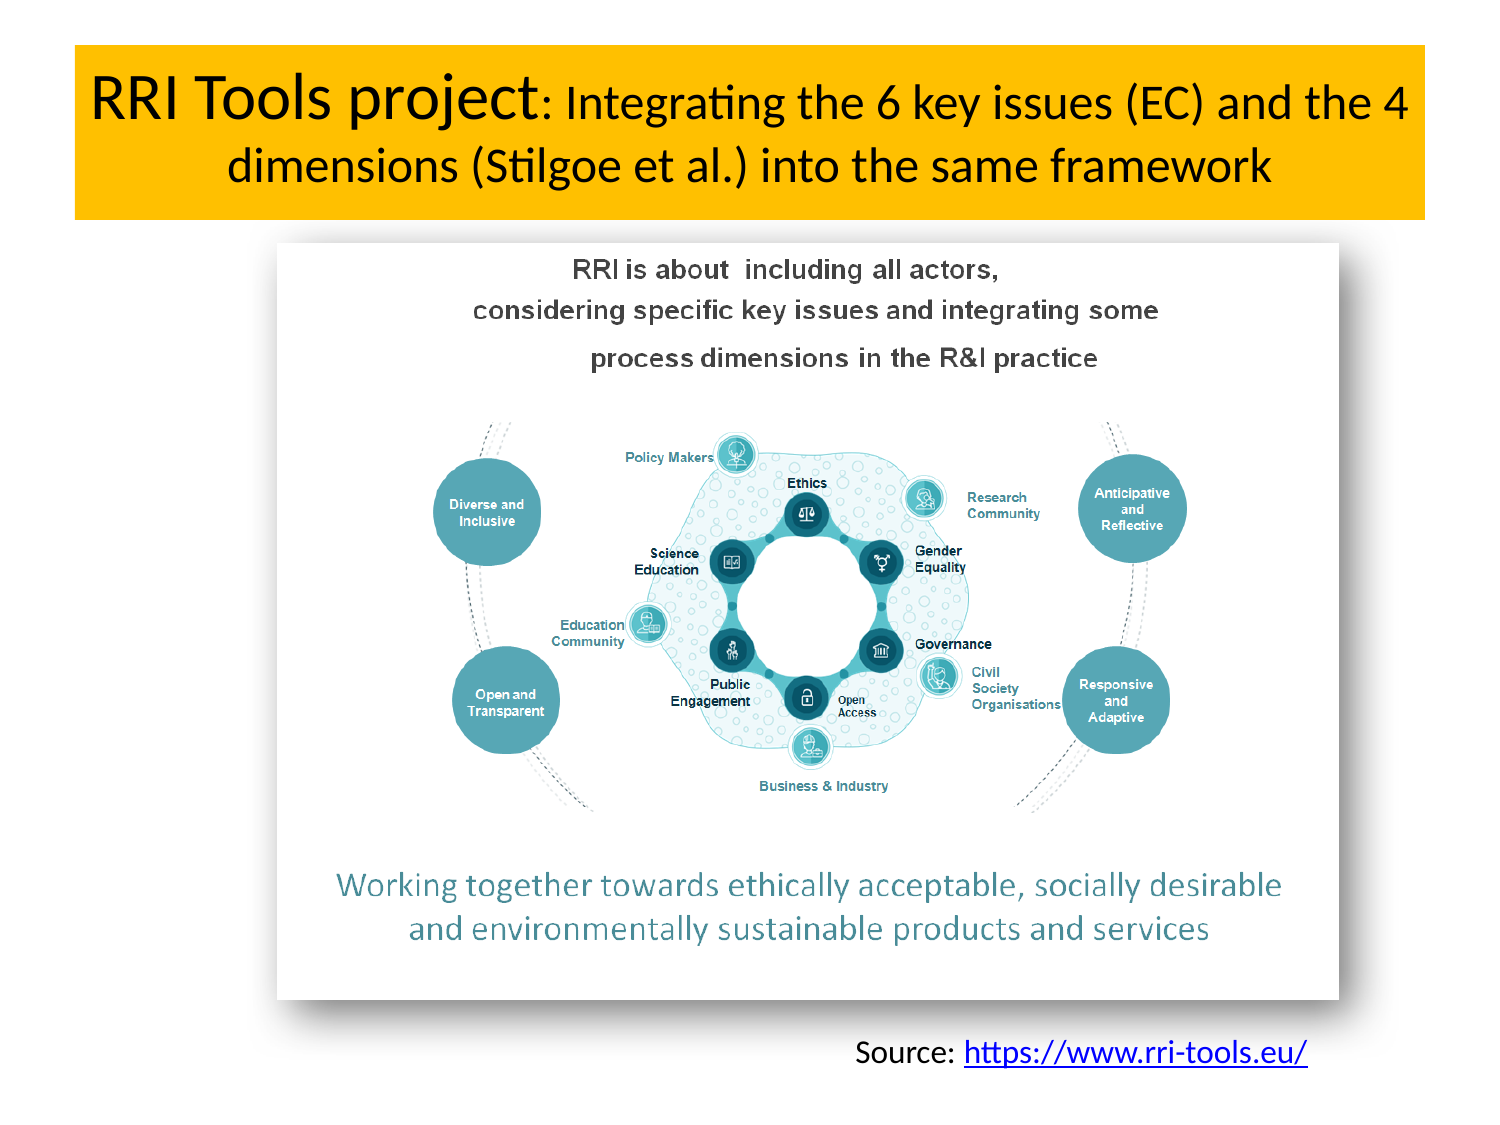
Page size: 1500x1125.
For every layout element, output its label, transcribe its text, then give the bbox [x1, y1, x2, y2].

picture [277, 243, 1339, 1000]
text_box RRI Tools project: Integrating the 6 key issues (EC) and the 4 dimensions (Stilgoe et al.) into the same framework [74, 45, 1425, 220]
text_box Source: https://www.rri-tools.eu/ [840, 1023, 1339, 1078]
